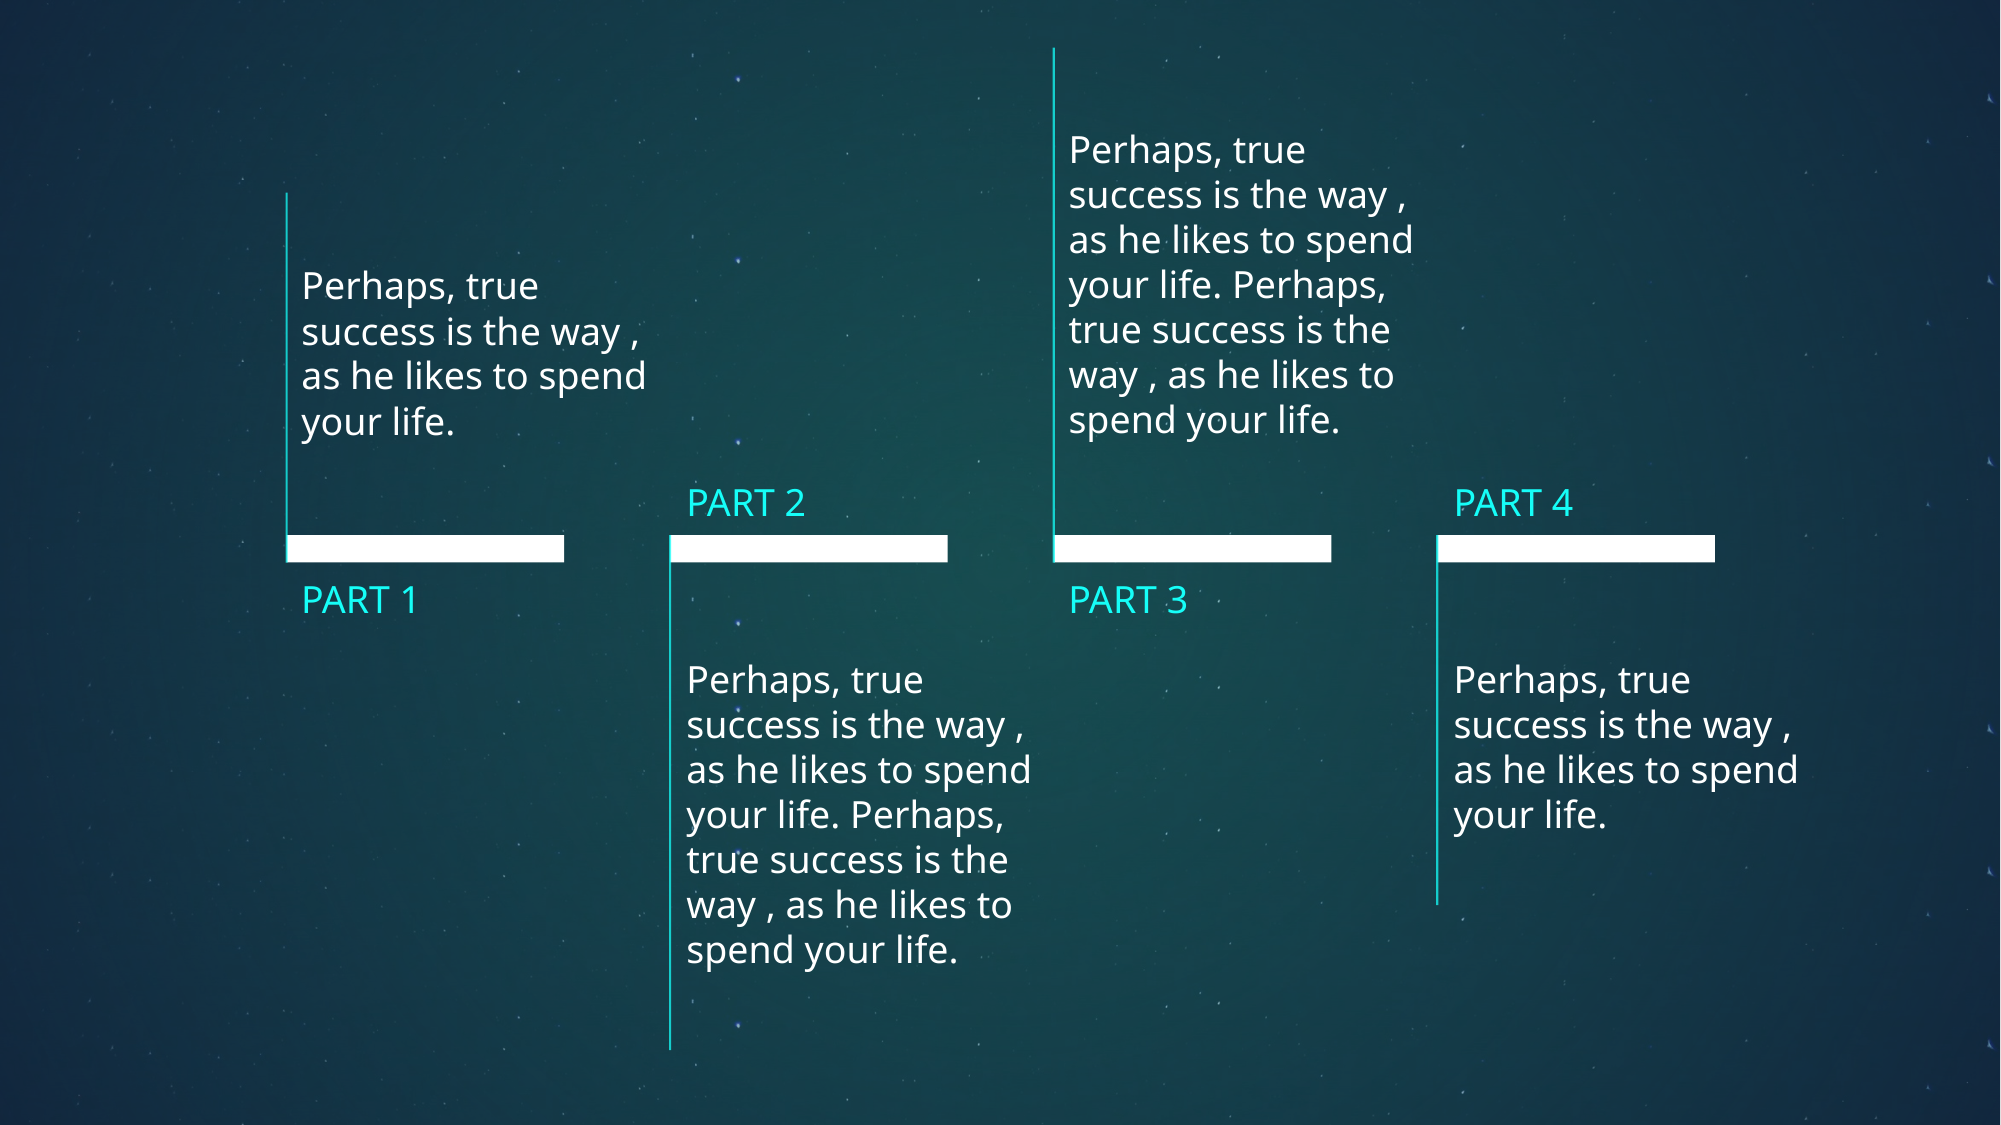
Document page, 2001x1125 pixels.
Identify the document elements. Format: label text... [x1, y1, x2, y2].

text_box Perhaps, true success is the way , as he likes to spend your life. Perhaps, true success is the way , as he likes to spend your life. [1055, 118, 1438, 449]
text_box Perhaps, true success is the way , as he likes to spend your life. [1438, 648, 1823, 844]
text_box PART 1 [286, 568, 495, 629]
text_box Perhaps, true success is the way , as he likes to spend your life. Perhaps, true success is the way , as he likes to spend your life. [671, 648, 1056, 979]
text_box [288, 534, 565, 563]
text_box PART 4 [1438, 471, 1647, 532]
text_box PART 3 [1053, 568, 1262, 629]
text_box [0, 0, 2000, 1125]
text_box [669, 534, 949, 563]
text_box [1436, 534, 1716, 563]
text_box Perhaps, true success is the way , as he likes to spend your life. [287, 255, 671, 450]
text_box [1055, 534, 1332, 563]
text_box PART 2 [671, 471, 880, 532]
